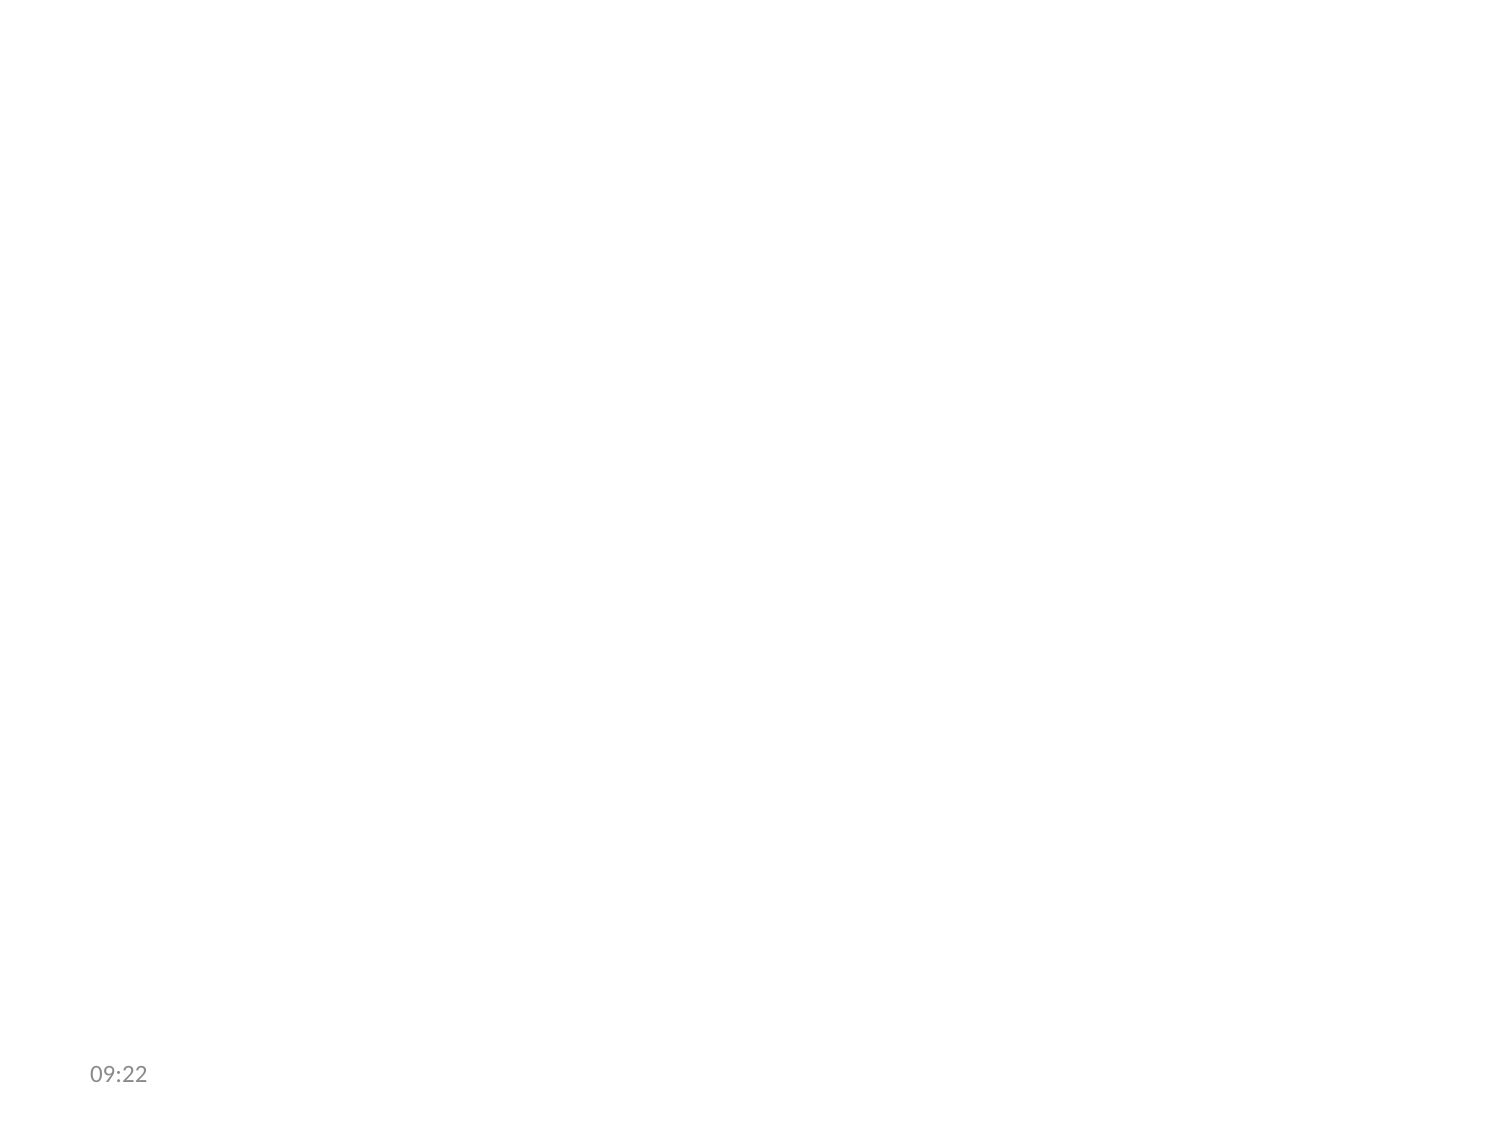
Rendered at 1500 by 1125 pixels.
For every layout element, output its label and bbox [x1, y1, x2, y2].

slide_number [75, 1042, 425, 1103]
